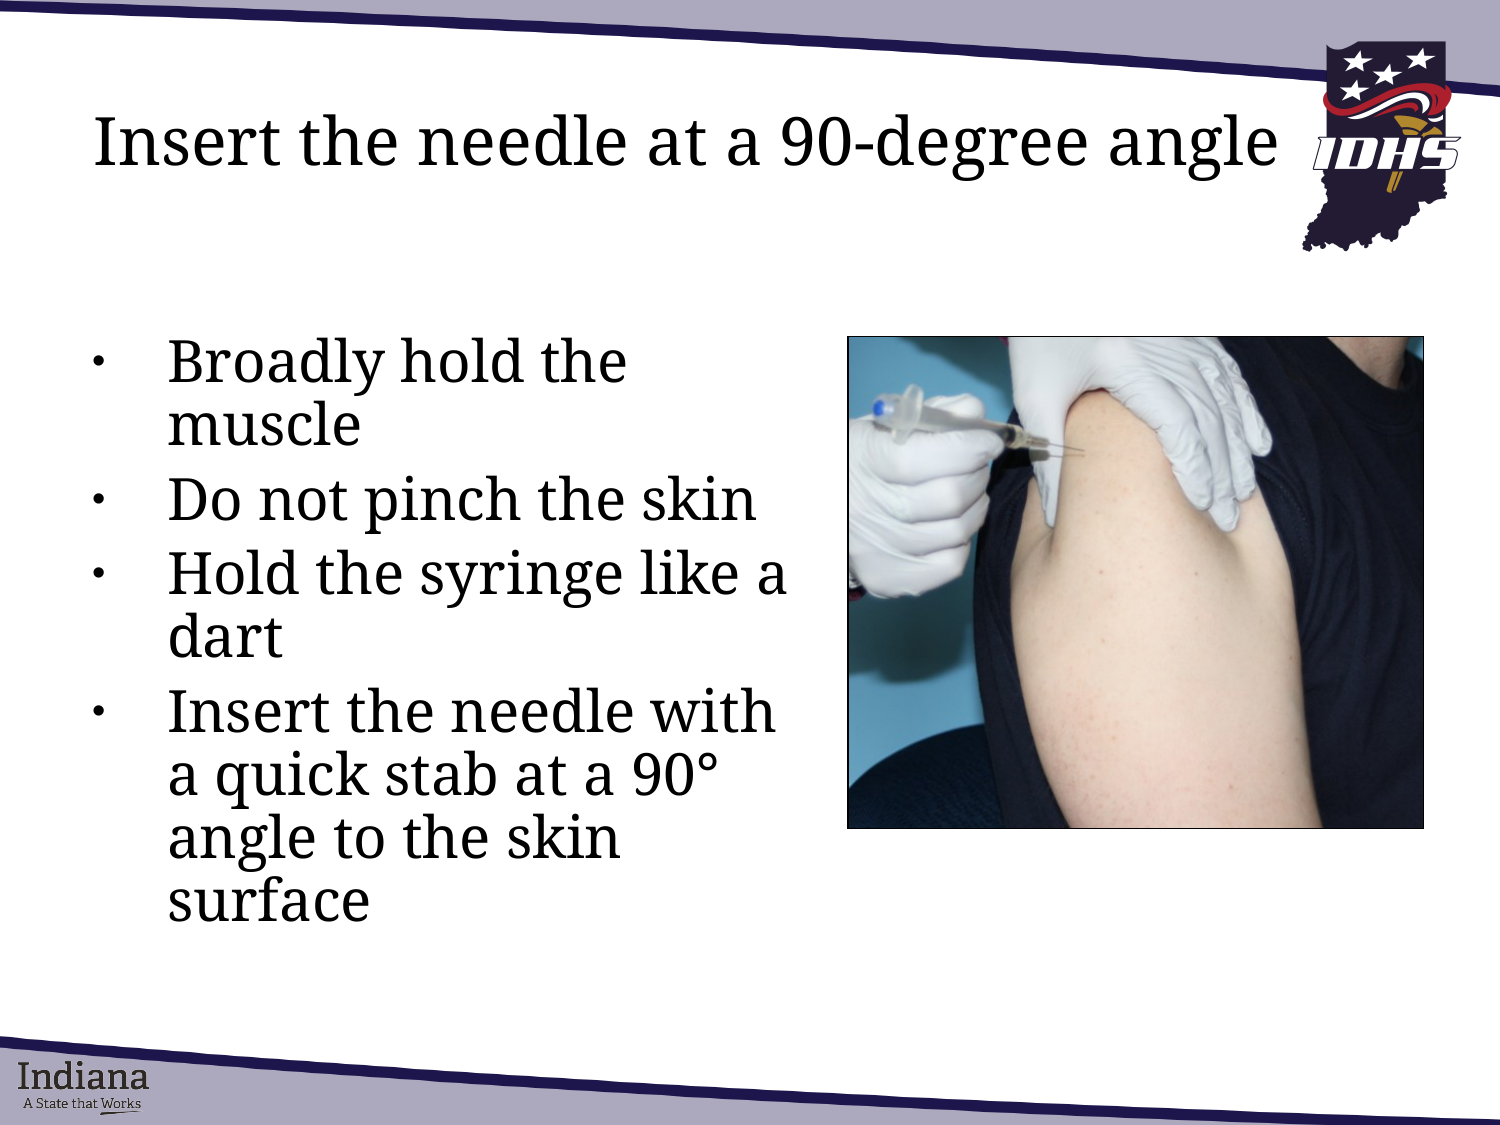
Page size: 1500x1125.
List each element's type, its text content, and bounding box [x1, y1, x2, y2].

list Broadly hold the muscle Do not pinch the skin Hold the syringe like a dart Insert the needle with a quick stab at a 90° angle to the skin surface [77, 324, 827, 1068]
title Insert the needle at a 90-degree angle [75, 45, 1300, 233]
picture [0, 0, 1500, 1125]
